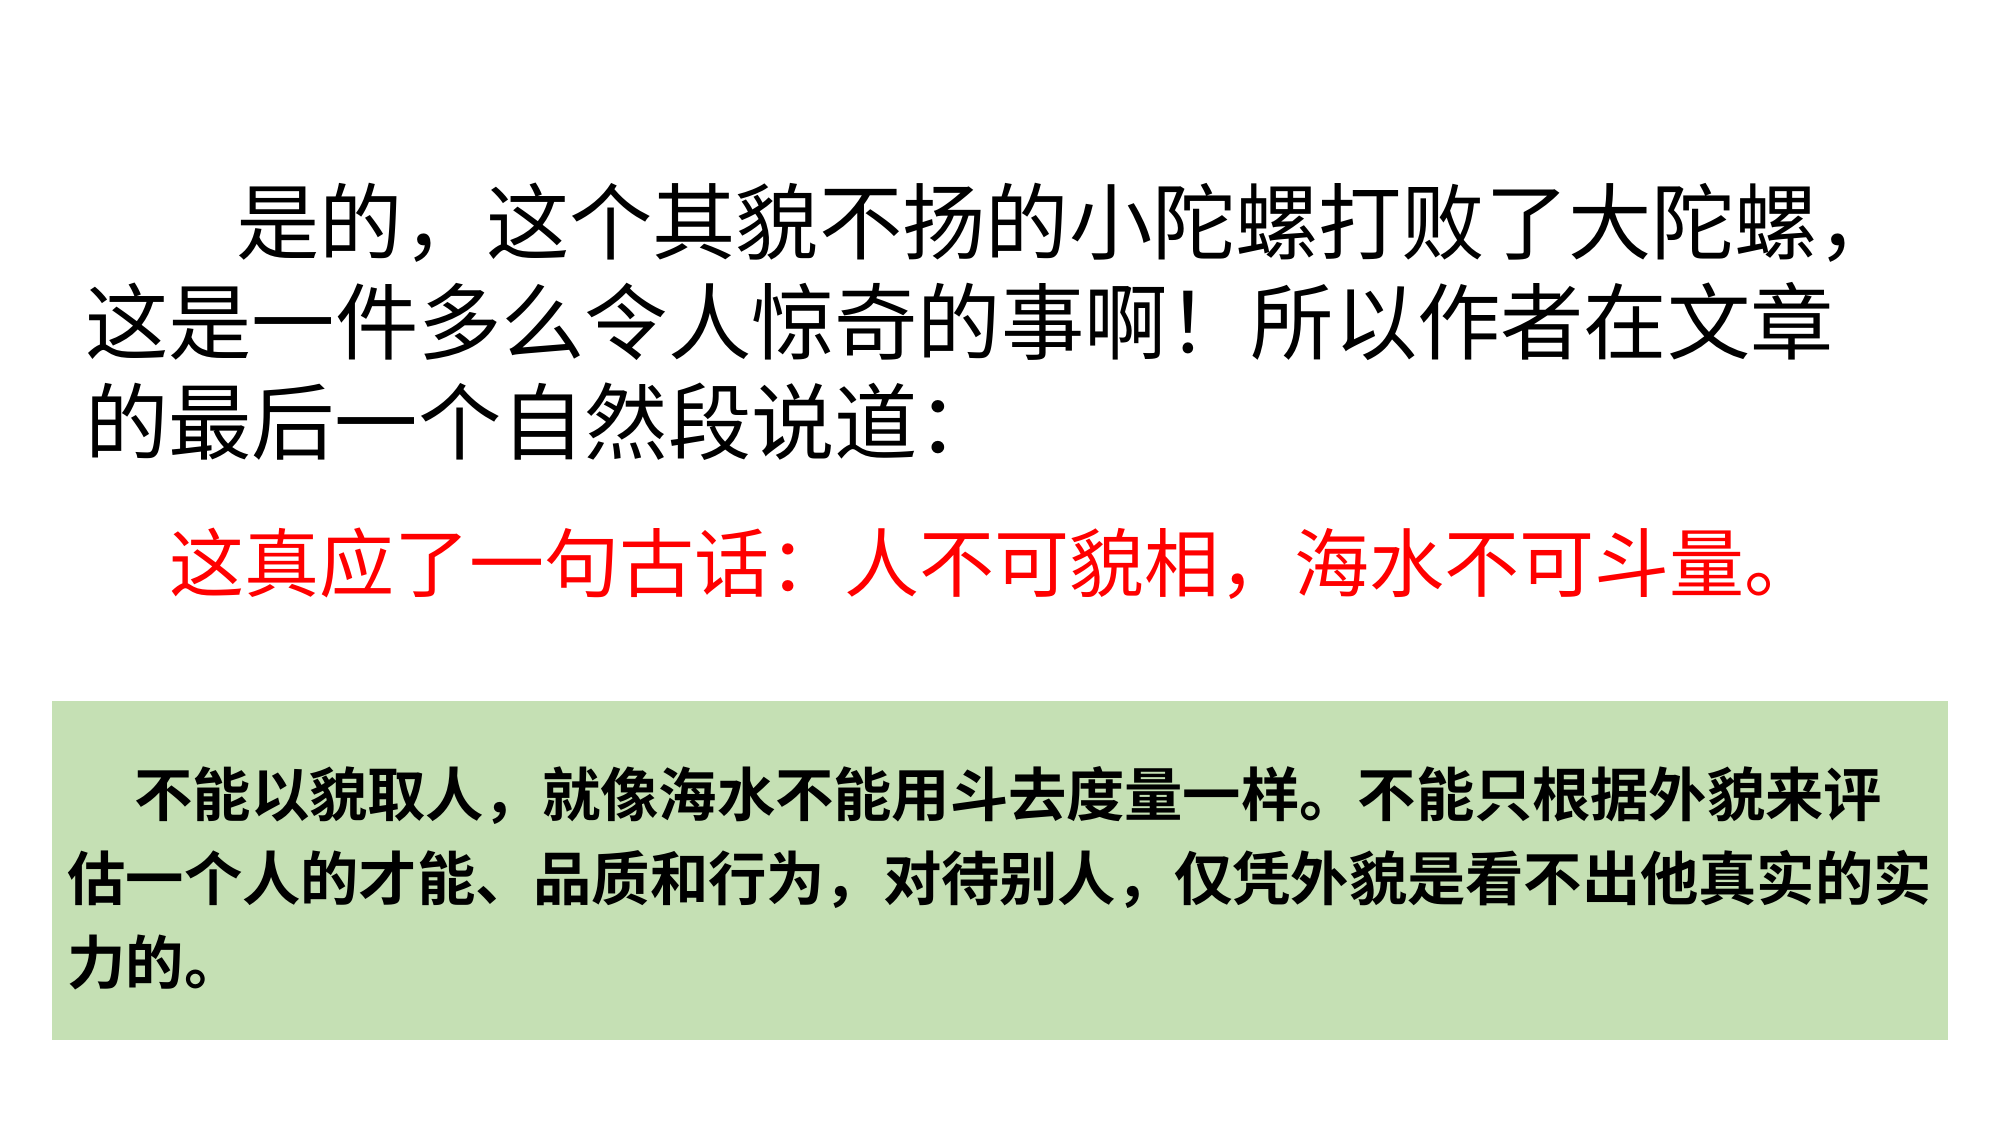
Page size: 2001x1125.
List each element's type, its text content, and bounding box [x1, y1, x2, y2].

text_box 这真应了一句古话：人不可貌相，海水不可斗量。 [154, 509, 1896, 615]
text_box 是的，这个其貌不扬的小陀螺打败了大陀螺，这是一件多么令人惊奇的事啊！所以作者在文章的最后一个自然段说道： [70, 162, 1861, 478]
text_box 不能以貌取人，就像海水不能用斗去度量一样。不能只根据外貌来评估一个人的才能、品质和行为，对待别人，仅凭外貌是看不出他真实的实力的。 [52, 701, 1948, 1040]
